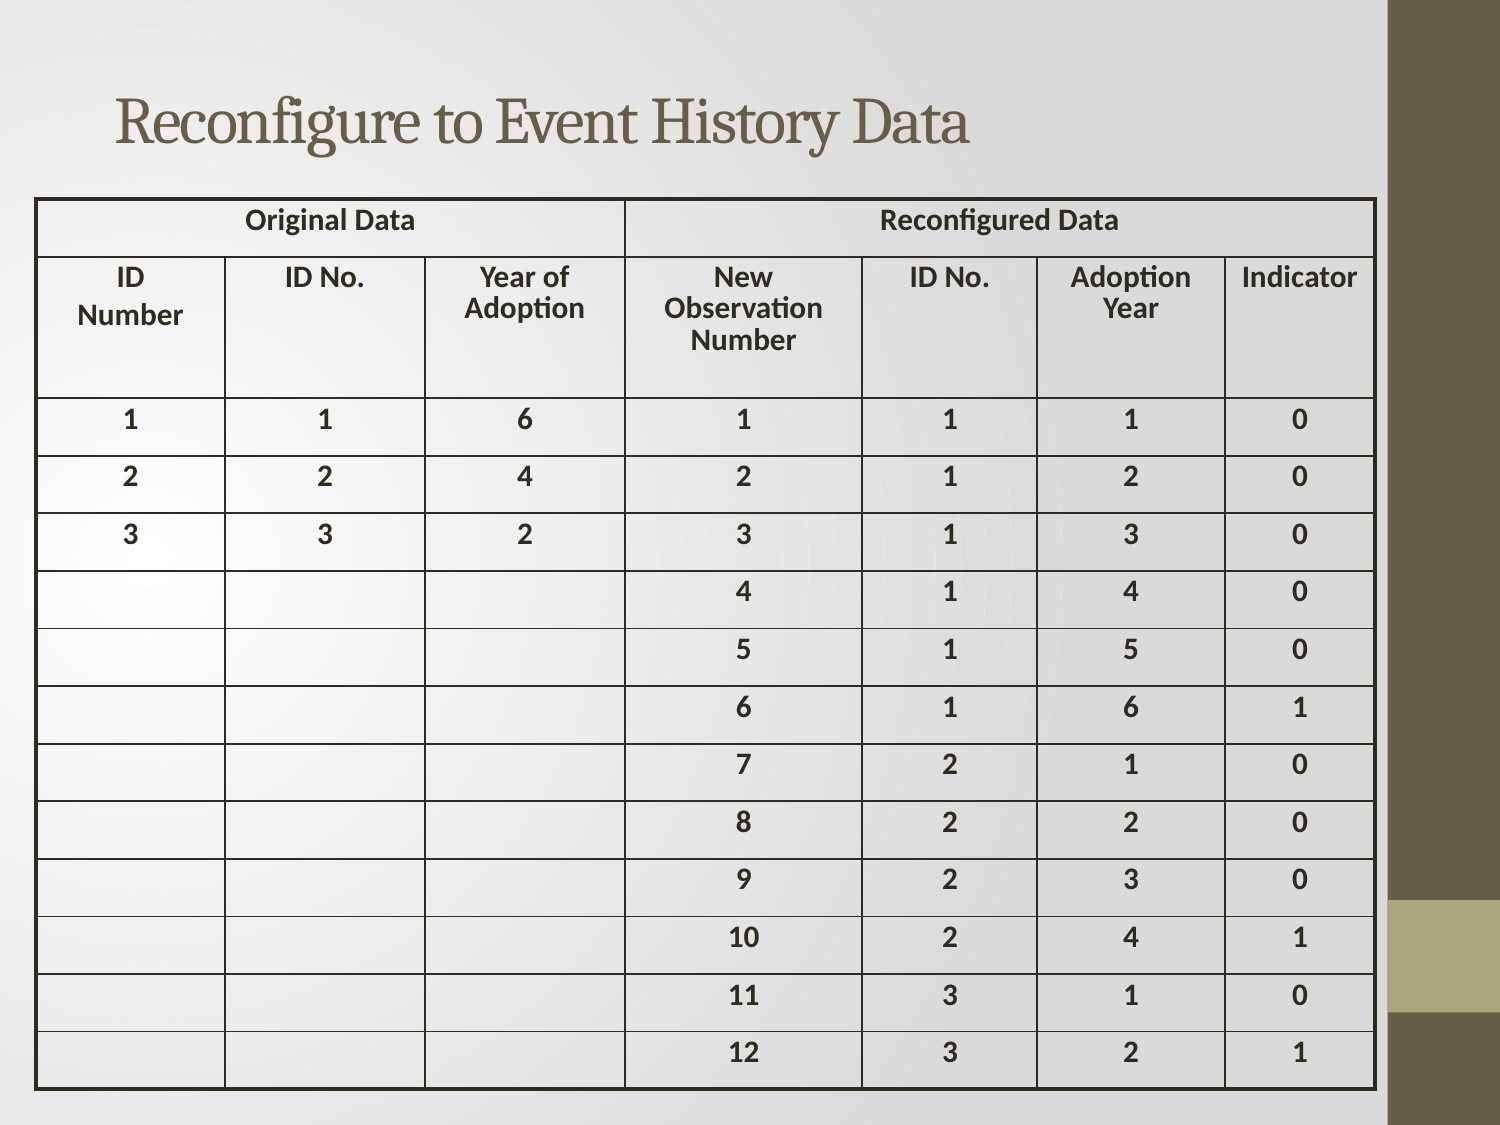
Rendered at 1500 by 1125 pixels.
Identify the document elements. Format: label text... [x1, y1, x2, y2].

table_cell [426, 860, 624, 916]
table_cell 5 [1038, 629, 1224, 685]
table_cell [38, 860, 224, 916]
table_cell 0 [1226, 802, 1373, 858]
table_cell 1 [863, 457, 1036, 512]
table_cell [426, 975, 624, 1031]
table_cell 1 [1226, 687, 1373, 743]
table_cell 3 [226, 514, 424, 570]
table_cell 0 [1226, 514, 1373, 570]
table_cell 0 [1226, 975, 1373, 1031]
table_cell ID No. [226, 258, 424, 397]
table_cell [226, 745, 424, 800]
table_cell [426, 1032, 624, 1087]
table_cell 6 [1038, 687, 1224, 743]
table_cell 7 [626, 745, 861, 800]
table_cell 1 [626, 399, 861, 455]
table_cell 2 [626, 457, 861, 512]
table_cell 12 [626, 1032, 861, 1087]
title Reconfigure to Event History Data [99, 23, 1375, 197]
table_cell 1 [863, 629, 1036, 685]
table_cell 0 [1226, 572, 1373, 628]
table_cell [426, 629, 624, 685]
table_cell [226, 802, 424, 858]
table_cell 4 [626, 572, 861, 628]
table_cell 2 [1038, 1032, 1224, 1087]
table_cell 4 [1038, 572, 1224, 628]
table_cell 1 [863, 572, 1036, 628]
table_cell 0 [1226, 860, 1373, 916]
table_cell 2 [863, 860, 1036, 916]
table_cell 4 [426, 457, 624, 512]
table_cell 0 [1226, 457, 1373, 512]
table_cell 0 [1226, 399, 1373, 455]
table_cell 2 [863, 917, 1036, 973]
table_cell 3 [1038, 860, 1224, 916]
table_cell ID No. [863, 258, 1036, 397]
table_cell [38, 687, 224, 743]
table_cell 3 [863, 975, 1036, 1031]
table_cell 1 [38, 399, 224, 455]
table_cell [226, 572, 424, 628]
table_cell 3 [38, 514, 224, 570]
table_cell Indicator [1226, 258, 1373, 397]
table_cell 3 [626, 514, 861, 570]
table_cell 6 [426, 399, 624, 455]
table_cell 1 [1038, 399, 1224, 455]
table_cell 2 [863, 745, 1036, 800]
table_cell 1 [1226, 917, 1373, 973]
table_cell 9 [626, 860, 861, 916]
table_cell ID Number [38, 258, 224, 397]
table_cell [38, 917, 224, 973]
table_cell 0 [1226, 629, 1373, 685]
table_cell 2 [1038, 802, 1224, 858]
table_cell New Observation Number [626, 258, 861, 397]
table_header Reconfigured Data [626, 201, 1373, 256]
table_cell 2 [426, 514, 624, 570]
table_cell 1 [863, 399, 1036, 455]
table_cell [426, 802, 624, 858]
table_cell 2 [1038, 457, 1224, 512]
table_cell [426, 687, 624, 743]
table_cell 1 [1226, 1032, 1373, 1087]
table_cell Year of Adoption [426, 258, 624, 397]
table_cell [226, 1032, 424, 1087]
table_cell 2 [863, 802, 1036, 858]
table_cell 1 [863, 514, 1036, 570]
table_cell 1 [226, 399, 424, 455]
table_cell 0 [1226, 745, 1373, 800]
table_cell 1 [1038, 745, 1224, 800]
table_cell [226, 917, 424, 973]
table_cell [38, 572, 224, 628]
table_cell 8 [626, 802, 861, 858]
table_cell [38, 975, 224, 1031]
table_cell 3 [863, 1032, 1036, 1087]
table_cell [38, 1032, 224, 1087]
table_cell [226, 975, 424, 1031]
table_cell [226, 687, 424, 743]
table_cell 10 [626, 917, 861, 973]
table_cell [38, 629, 224, 685]
table_cell [226, 860, 424, 916]
table_cell 1 [1038, 975, 1224, 1031]
table_cell [426, 745, 624, 800]
table_cell 11 [626, 975, 861, 1031]
table_cell 1 [863, 687, 1036, 743]
table_cell [38, 802, 224, 858]
table_cell Adoption Year [1038, 258, 1224, 397]
table_cell [38, 745, 224, 800]
table_cell [426, 917, 624, 973]
table_cell 4 [1038, 917, 1224, 973]
table_cell 2 [226, 457, 424, 512]
table_cell 6 [626, 687, 861, 743]
table_cell [226, 629, 424, 685]
table_cell 3 [1038, 514, 1224, 570]
table_cell [426, 572, 624, 628]
table_cell 2 [38, 457, 224, 512]
table_cell 5 [626, 629, 861, 685]
table_header Original Data [38, 201, 624, 256]
